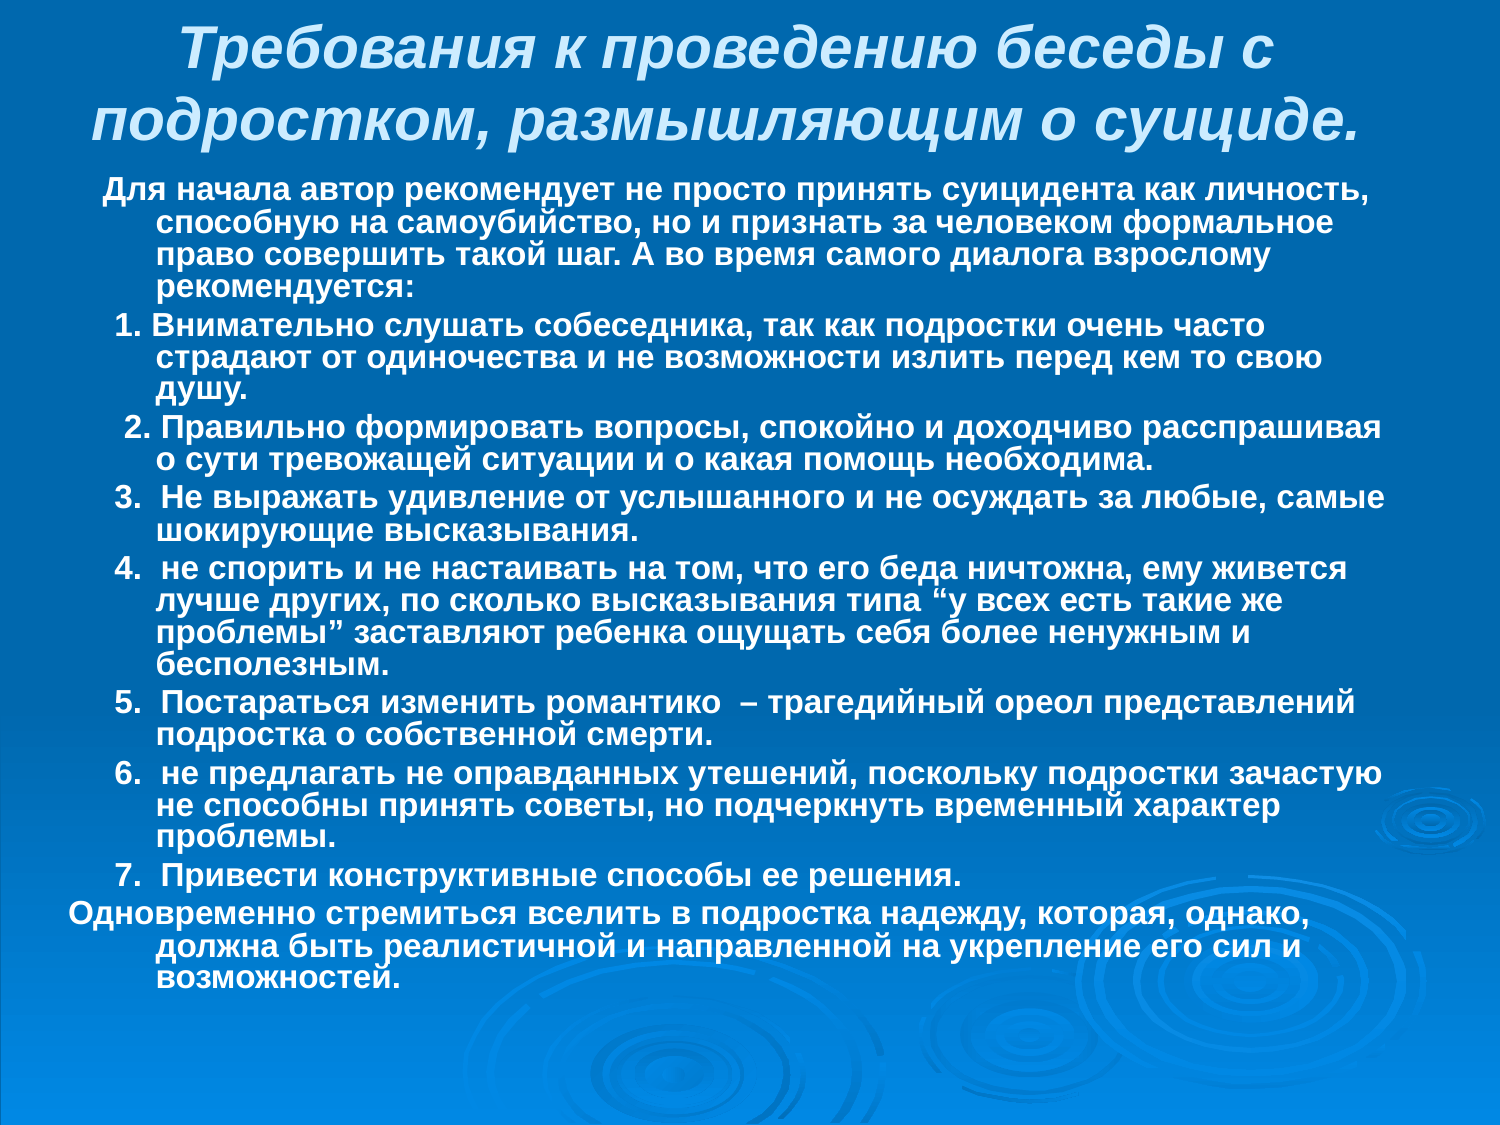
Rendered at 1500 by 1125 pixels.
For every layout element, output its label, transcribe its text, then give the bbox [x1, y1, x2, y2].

title Требования к проведению беседы с подростком, размышляющим о суициде. [29, 0, 1426, 162]
list Для начала автор рекомендует не просто принять суицидента как личность, способную на самоубийство, но и признать за человеком формальное право совершить такой шаг. А во время самого диалога взрослому рекомендуется: 1. Внимательно слушать собеседника, так как подростки очень часто страдают от одиночества и не возможности излить перед кем то свою душу. 2. Правильно формировать вопросы, спокойно и доходчиво расспрашивая о сути тревожащей ситуации и о какая помощь необходима. 3. Не выражать удивление от услышанного и не осуждать за любые, самые шокирующие высказывания. 4. не спорить и не настаивать на том, что его беда ничтожна, ему живется лучше других, по сколько высказывания типа “у всех есть такие же проблемы” заставляют ребенка ощущать себя более ненужным и бесполезным. 5. Постараться изменить романтико – трагедийный ореол представлений подростка о собственной смерти. 6. не предлагать не оправданных утешений, поскольку подростки зачастую не способны принять советы, но подчеркнуть временный характер проблемы. 7. Привести конструктивные способы ее решения. Одновременно стремиться вселить в подростка надежду, которая, однако, должна быть реалистичной и направленной на укрепление его сил и возможностей. [52, 160, 1404, 1125]
